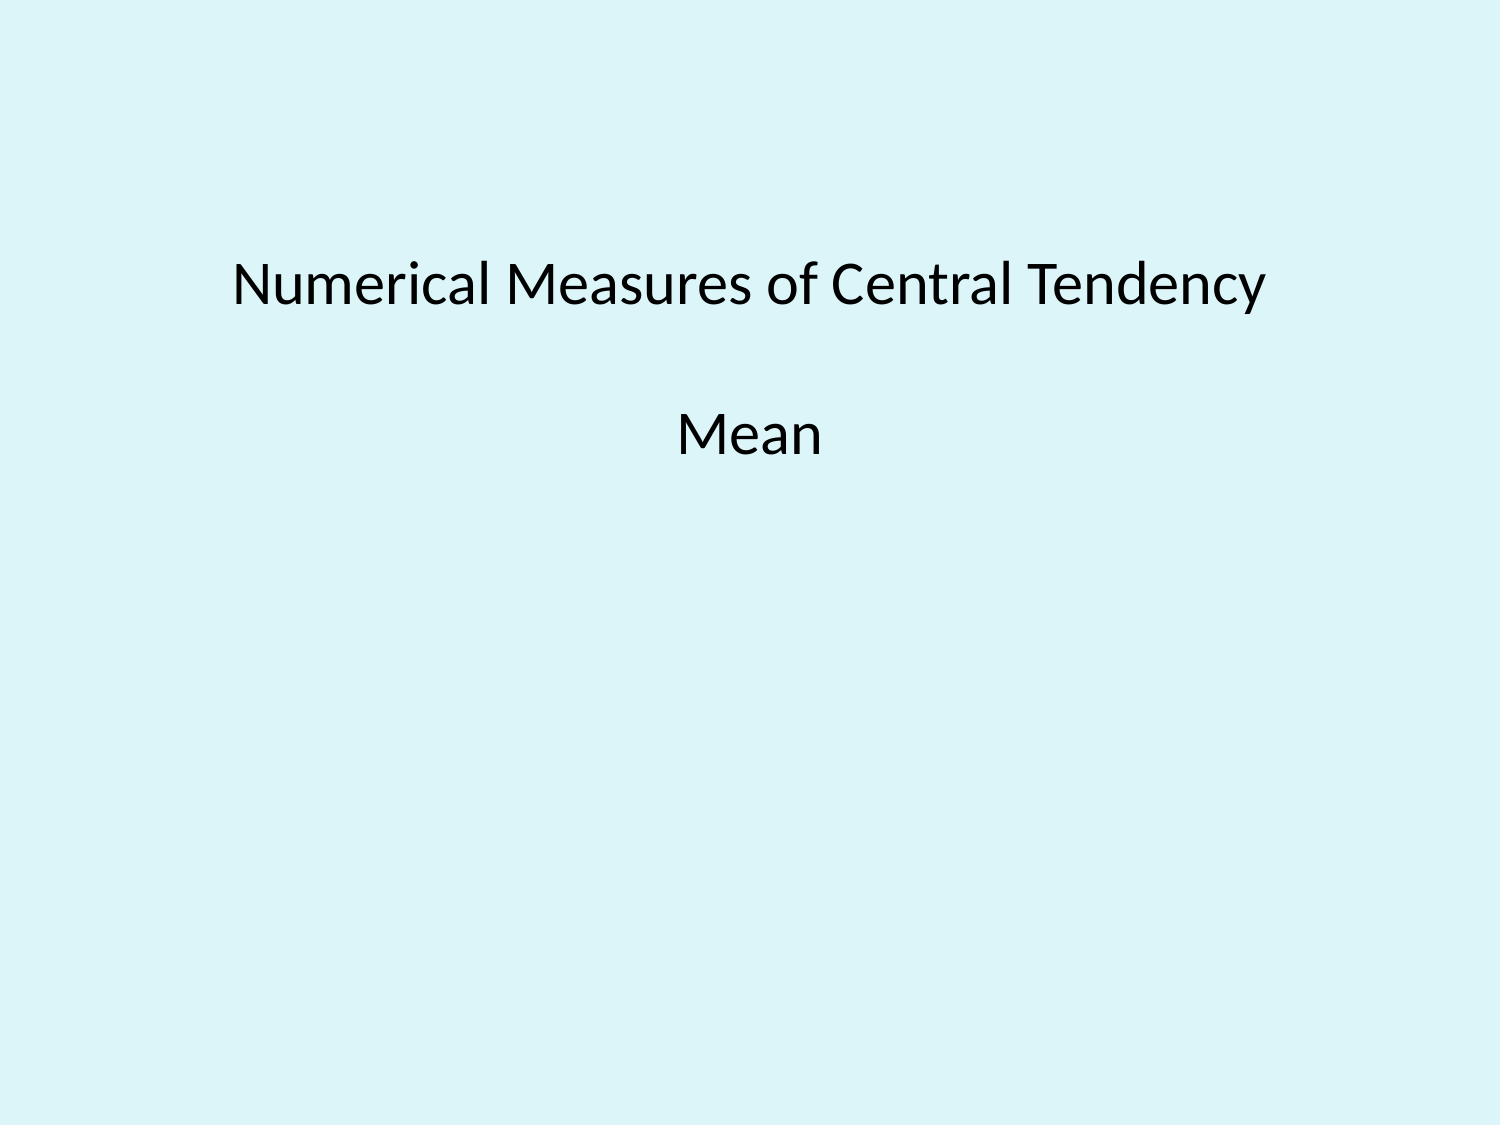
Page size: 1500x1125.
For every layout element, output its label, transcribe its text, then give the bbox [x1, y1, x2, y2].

title Numerical Measures of Central Tendency Mean [112, 233, 1388, 475]
